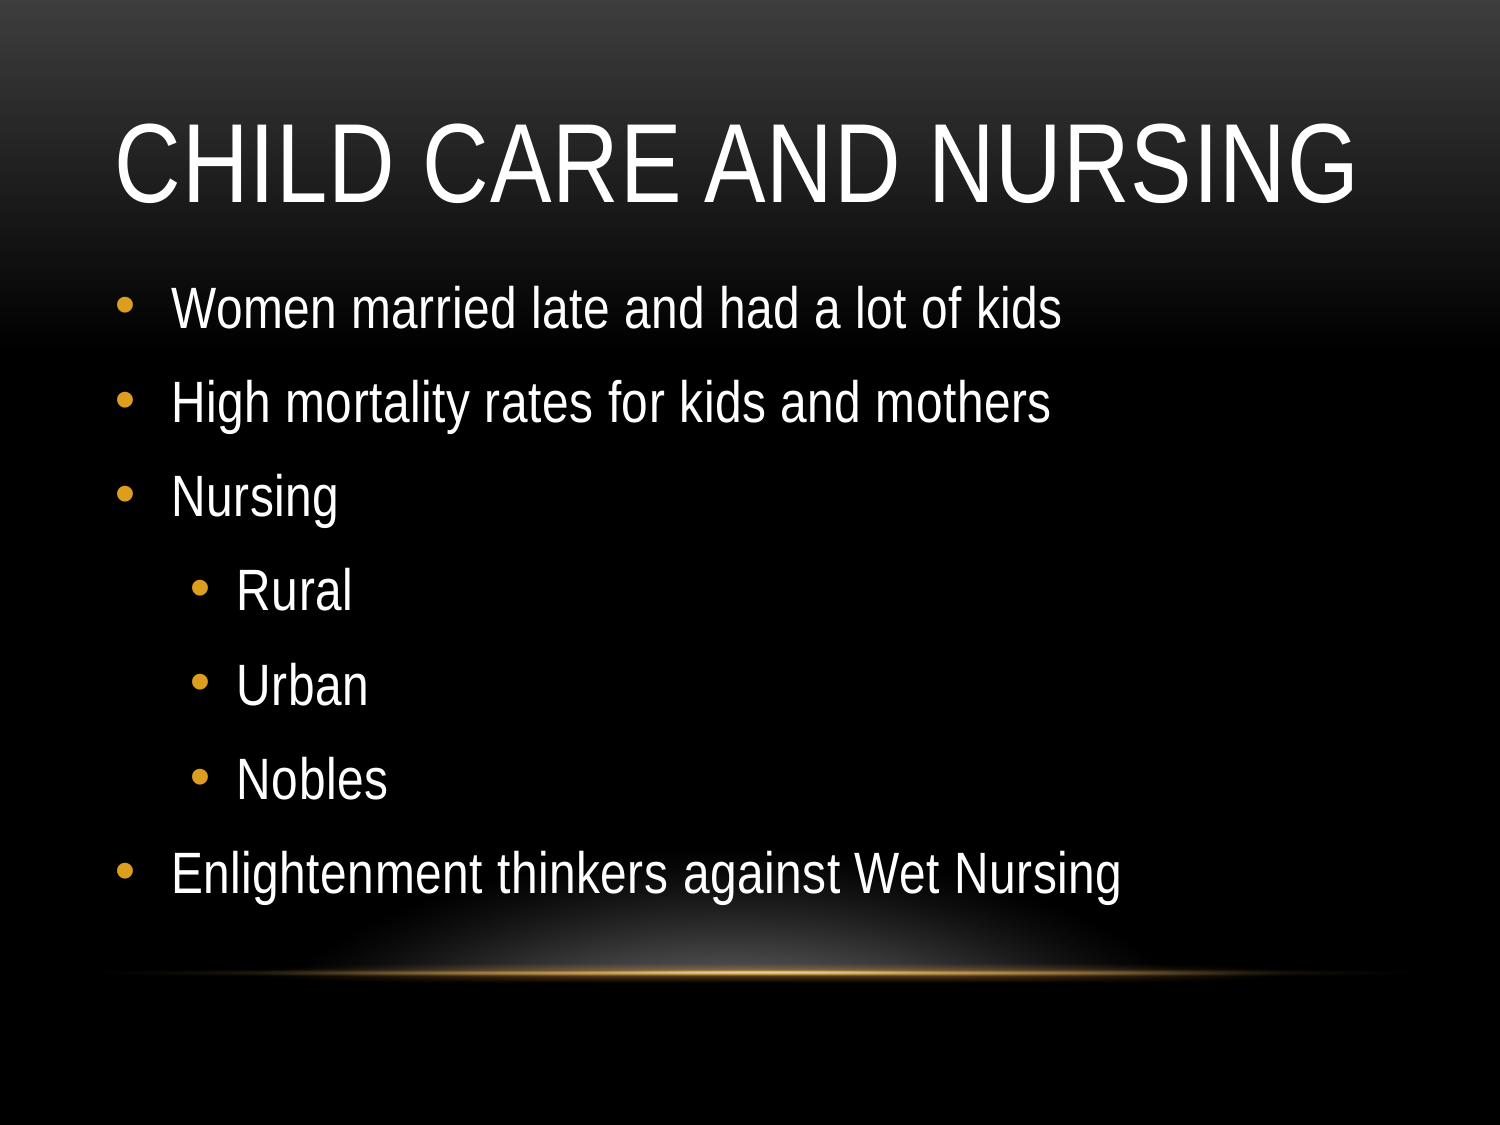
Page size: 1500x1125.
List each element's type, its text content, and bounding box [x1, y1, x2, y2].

title Child Care and Nursing [99, 45, 1400, 233]
list Women married late and had a lot of kids High mortality rates for kids and mothers Nursing Rural Urban Nobles Enlightenment thinkers against Wet Nursing [99, 262, 1400, 938]
picture [0, 0, 1500, 1125]
